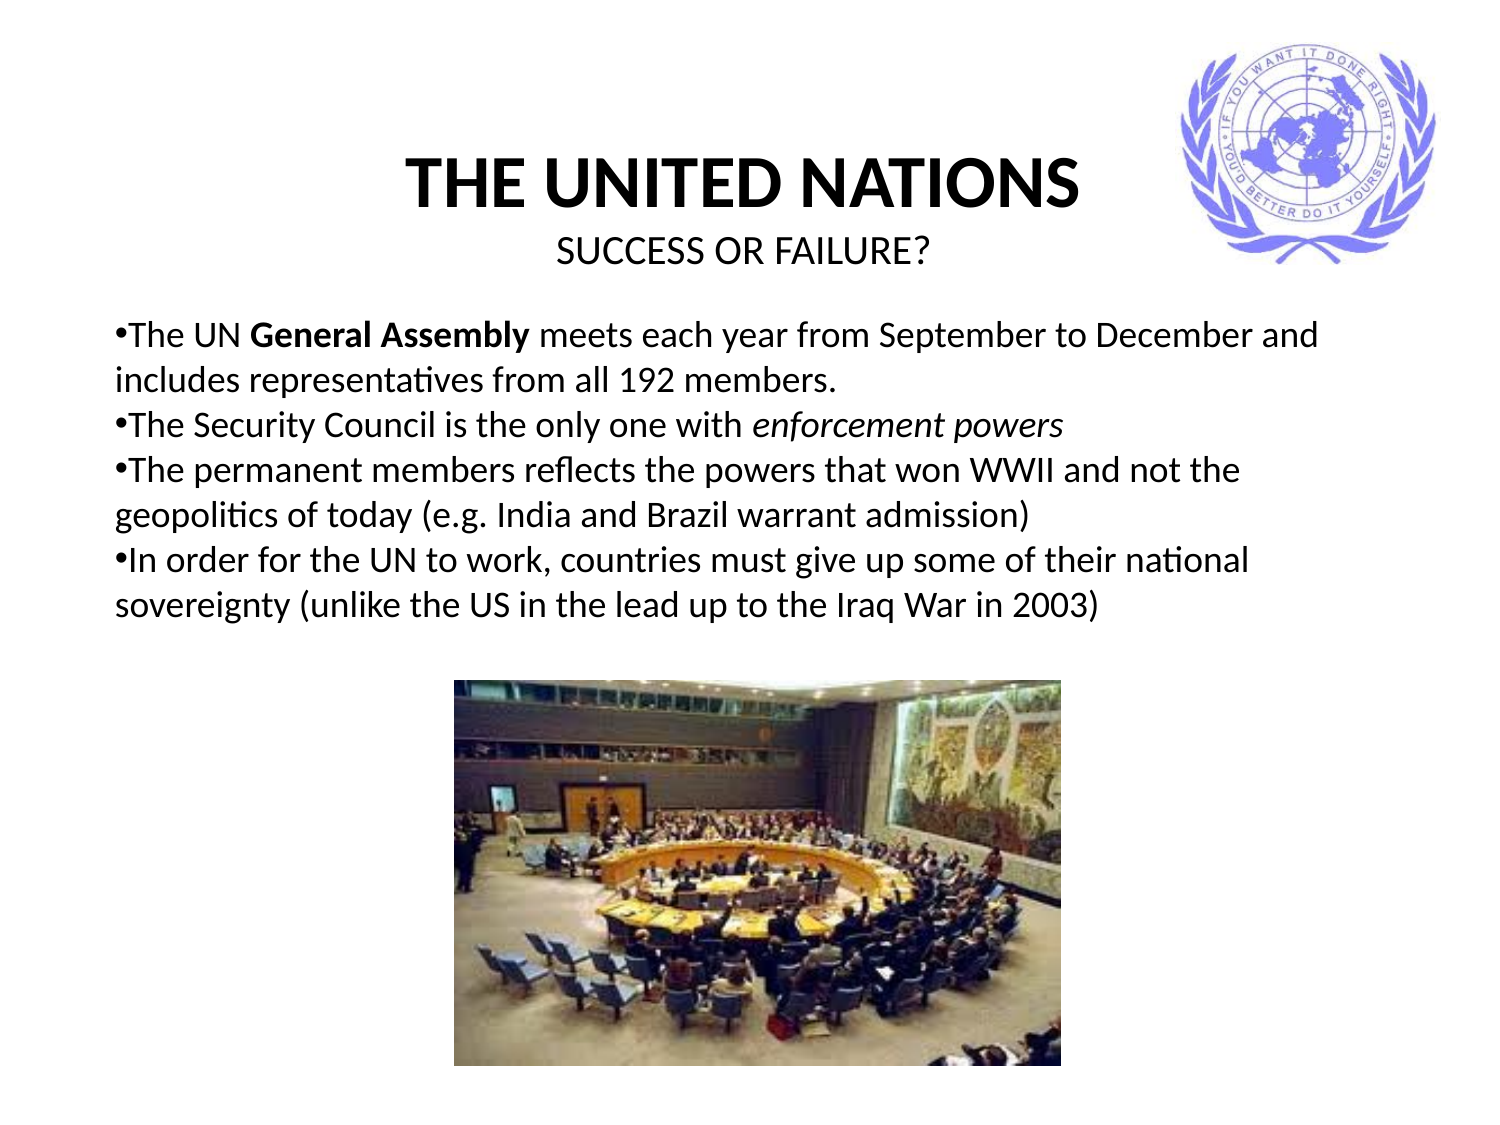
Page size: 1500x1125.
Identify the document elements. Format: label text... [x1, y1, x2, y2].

picture [1174, 42, 1442, 265]
picture [454, 680, 1062, 1066]
text_box The UN General Assembly meets each year from September to December and includes representatives from all 192 members. The Security Council is the only one with enforcement powers The permanent members reflects the powers that won WWII and not the geopolitics of today (e.g. India and Brazil warrant admission) In order for the UN to work, countries must give up some of their national sovereignty (unlike the US in the lead up to the Iraq War in 2003) [100, 302, 1412, 633]
text_box THE UNITED NATIONS SUCCESS OR FAILURE? [312, 125, 1176, 281]
